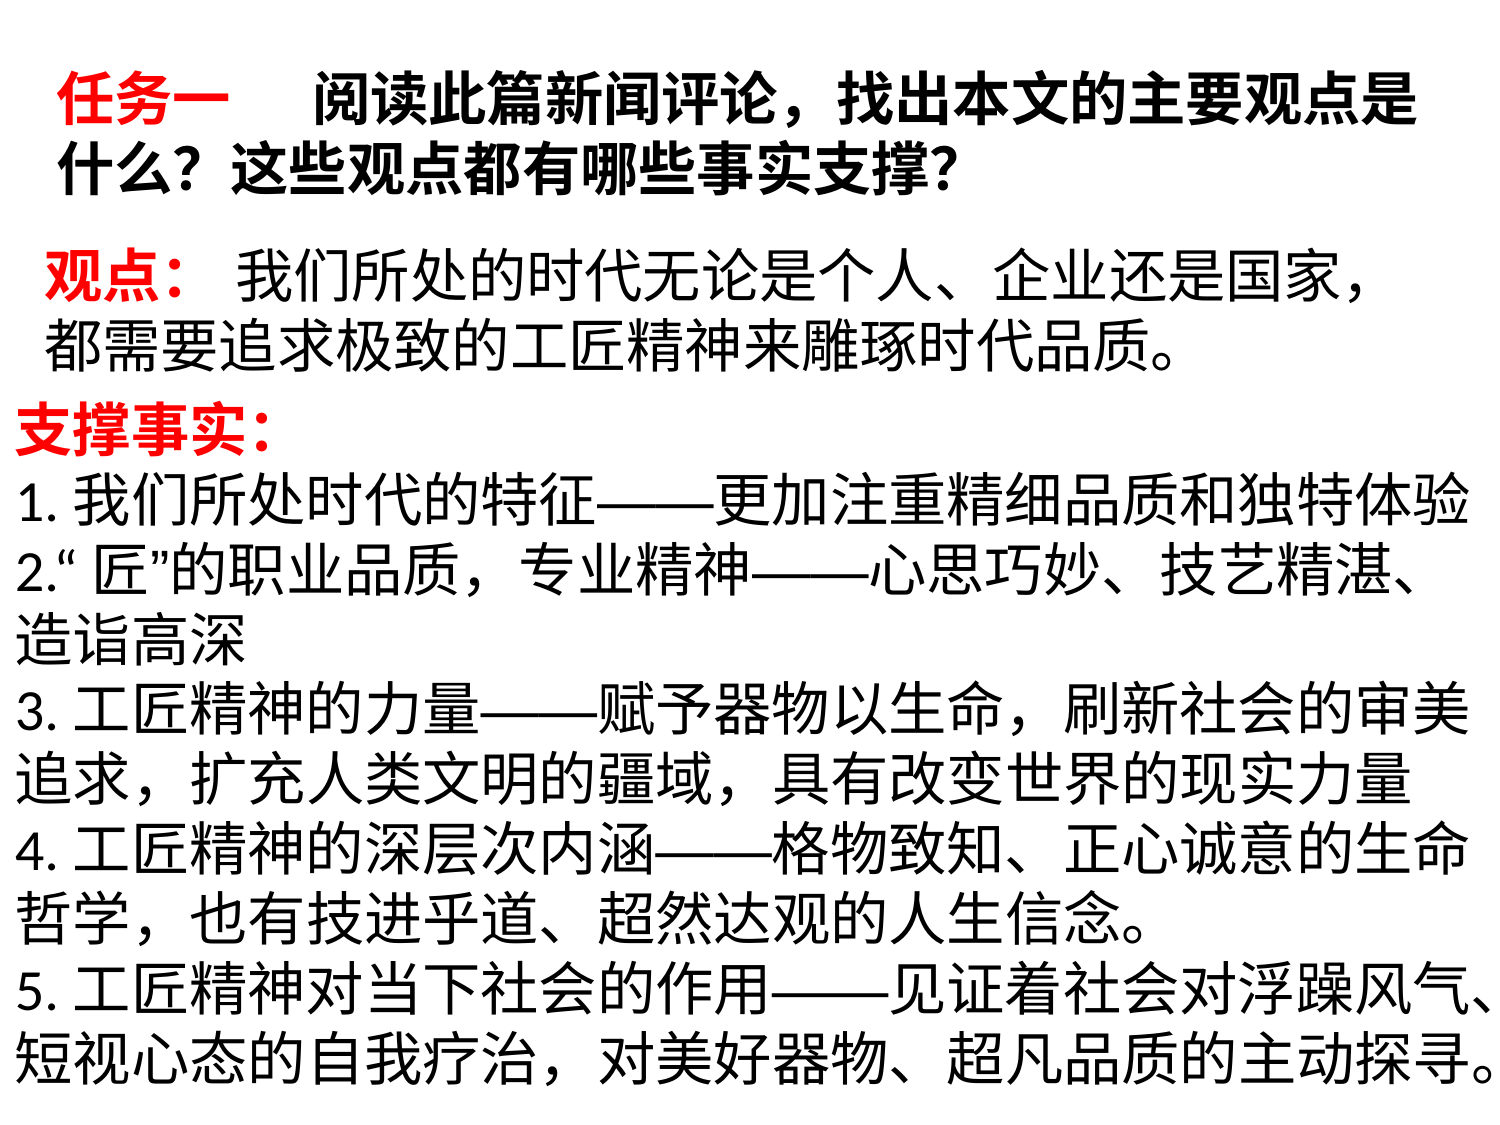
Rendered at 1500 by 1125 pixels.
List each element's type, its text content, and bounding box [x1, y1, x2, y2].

text_box 观点： 我们所处的时代无论是个人、企业还是国家，都需要追求极致的工匠精神来雕琢时代品质。 [29, 231, 1471, 385]
text_box 支撑事实： 1.我们所处时代的特征——更加注重精细品质和独特体验 2.“匠”的职业品质，专业精神——心思巧妙、技艺精湛、造诣高深 3.工匠精神的力量——赋予器物以生命，刷新社会的审美追求，扩充人类文明的疆域，具有改变世界的现实力量 4.工匠精神的深层次内涵——格物致知、正心诚意的生命哲学，也有技进乎道、超然达观的人生信念。 5.工匠精神对当下社会的作用——见证着社会对浮躁风气、短视心态的自我疗治，对美好器物、超凡品质的主动探寻。 [0, 385, 1500, 1100]
text_box 任务一 阅读此篇新闻评论，找出本文的主要观点是什么？这些观点都有哪些事实支撑？ [41, 54, 1447, 210]
